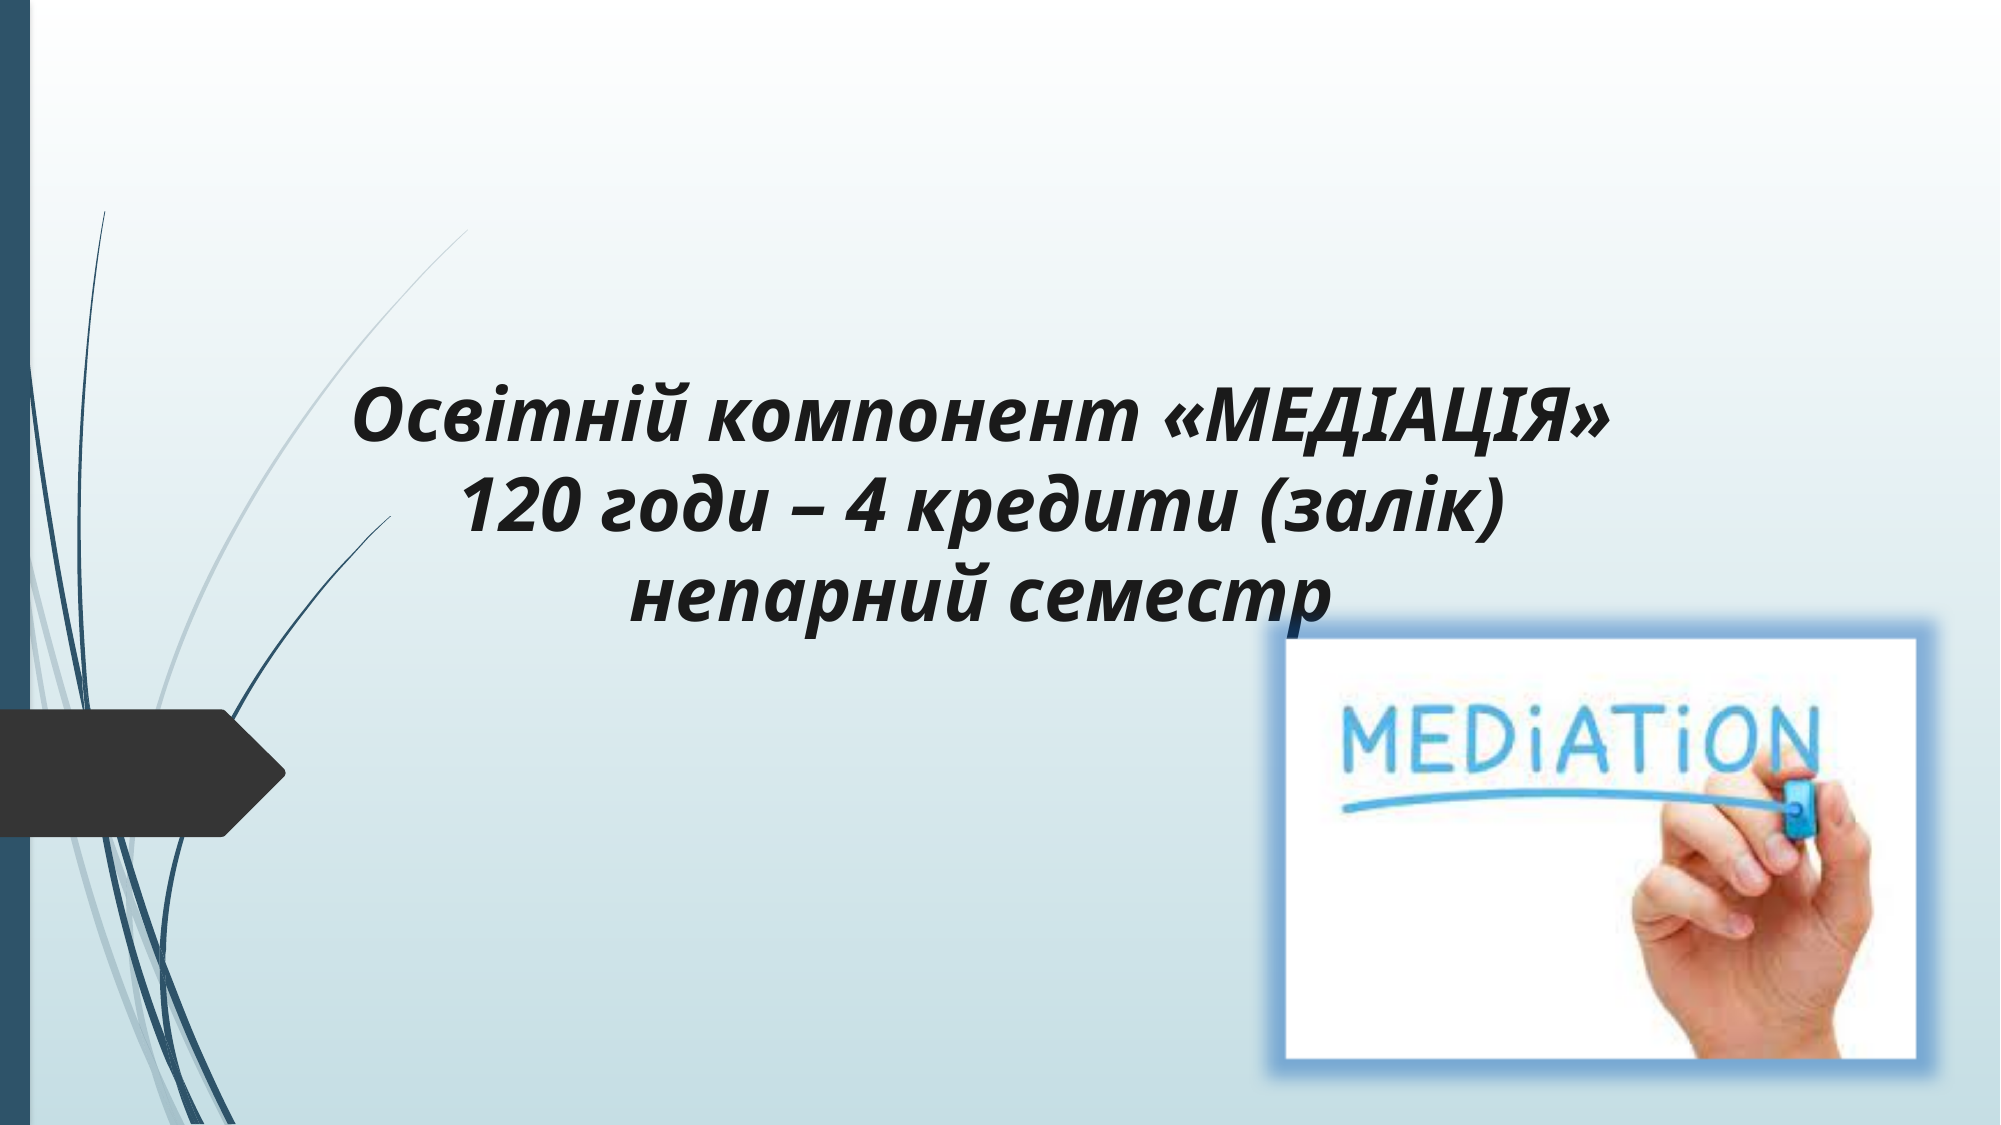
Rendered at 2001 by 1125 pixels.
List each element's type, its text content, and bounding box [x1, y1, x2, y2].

picture [1284, 637, 1919, 1060]
subtitle Освітній компонент «МЕДІАЦІЯ» 120 годи – 4 кредити (залік) непарний семестр [216, 359, 1749, 590]
